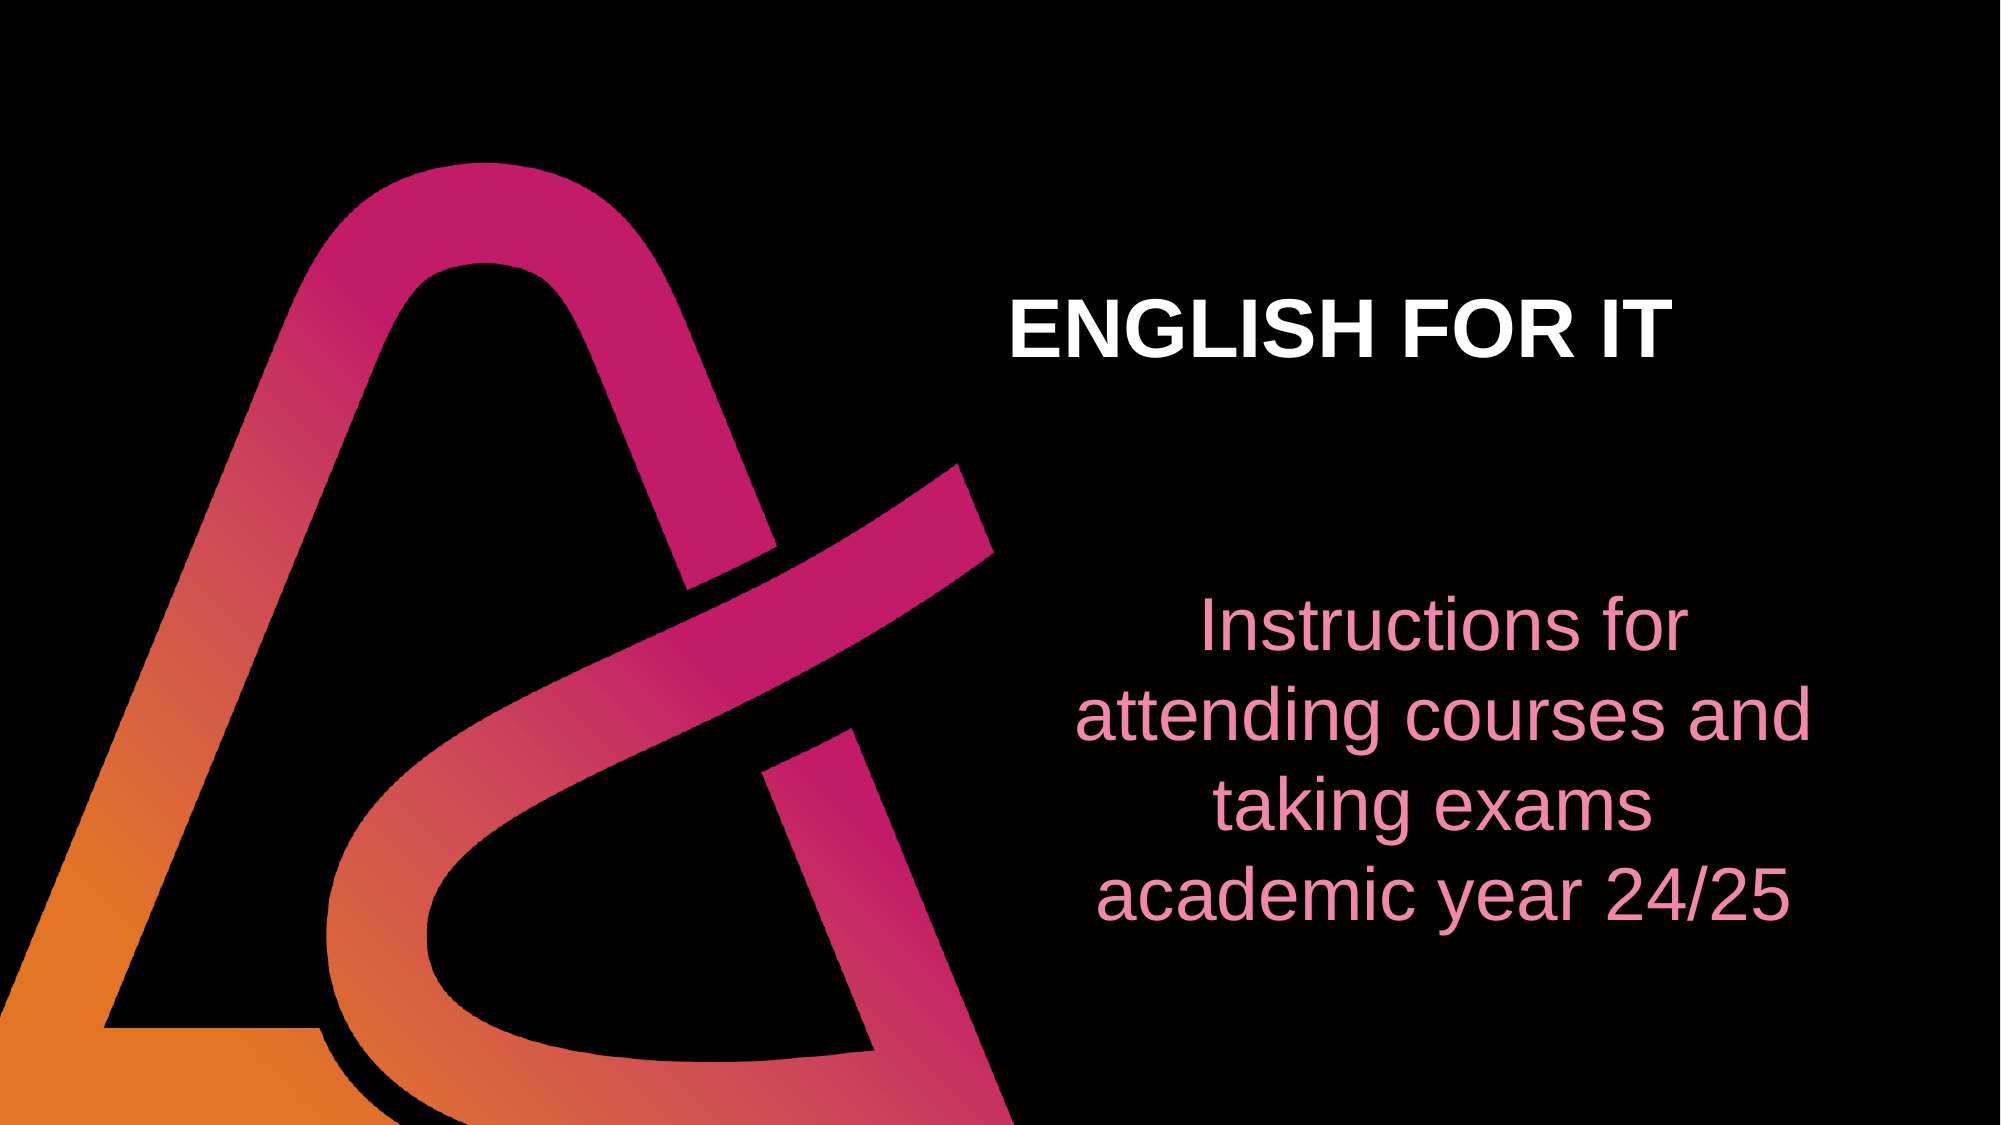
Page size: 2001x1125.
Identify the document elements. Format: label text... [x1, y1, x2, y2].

title ENGLISH FOR IT [835, 152, 1870, 509]
text_box Instructions for attending courses and taking exams academic year 24/25 [1039, 567, 1849, 943]
picture [0, 143, 1015, 1125]
